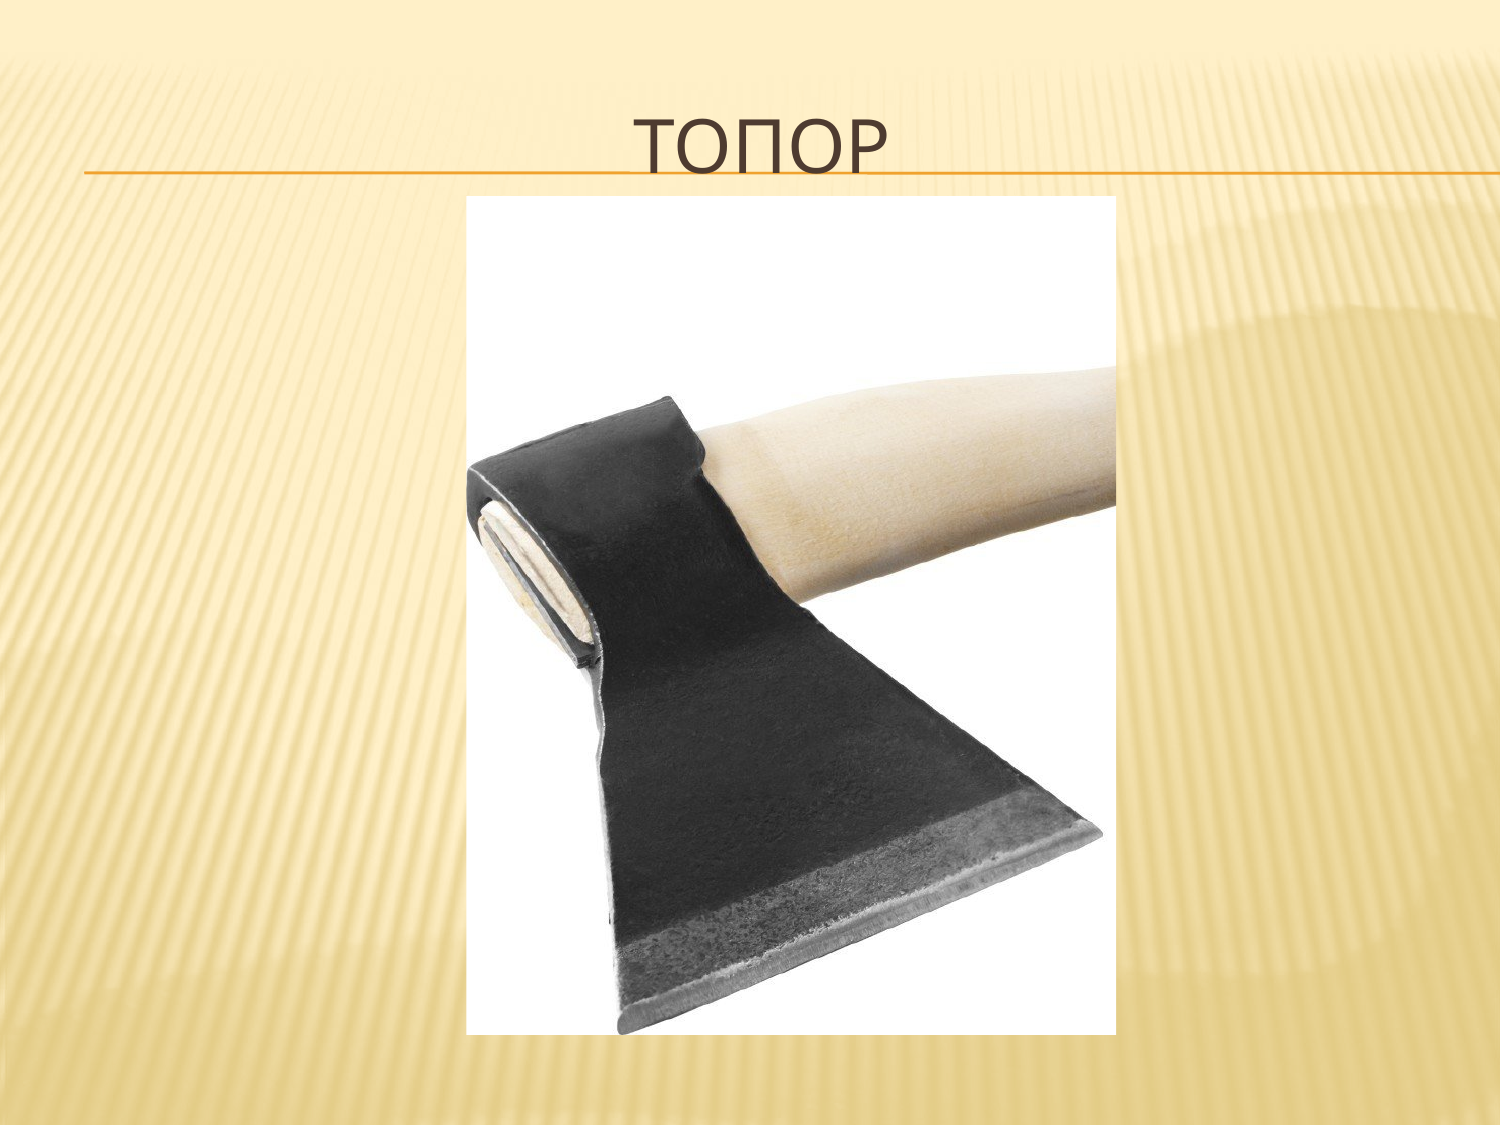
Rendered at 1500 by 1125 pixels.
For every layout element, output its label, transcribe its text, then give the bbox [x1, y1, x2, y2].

title топор [50, 75, 1475, 213]
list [466, 195, 1117, 1036]
